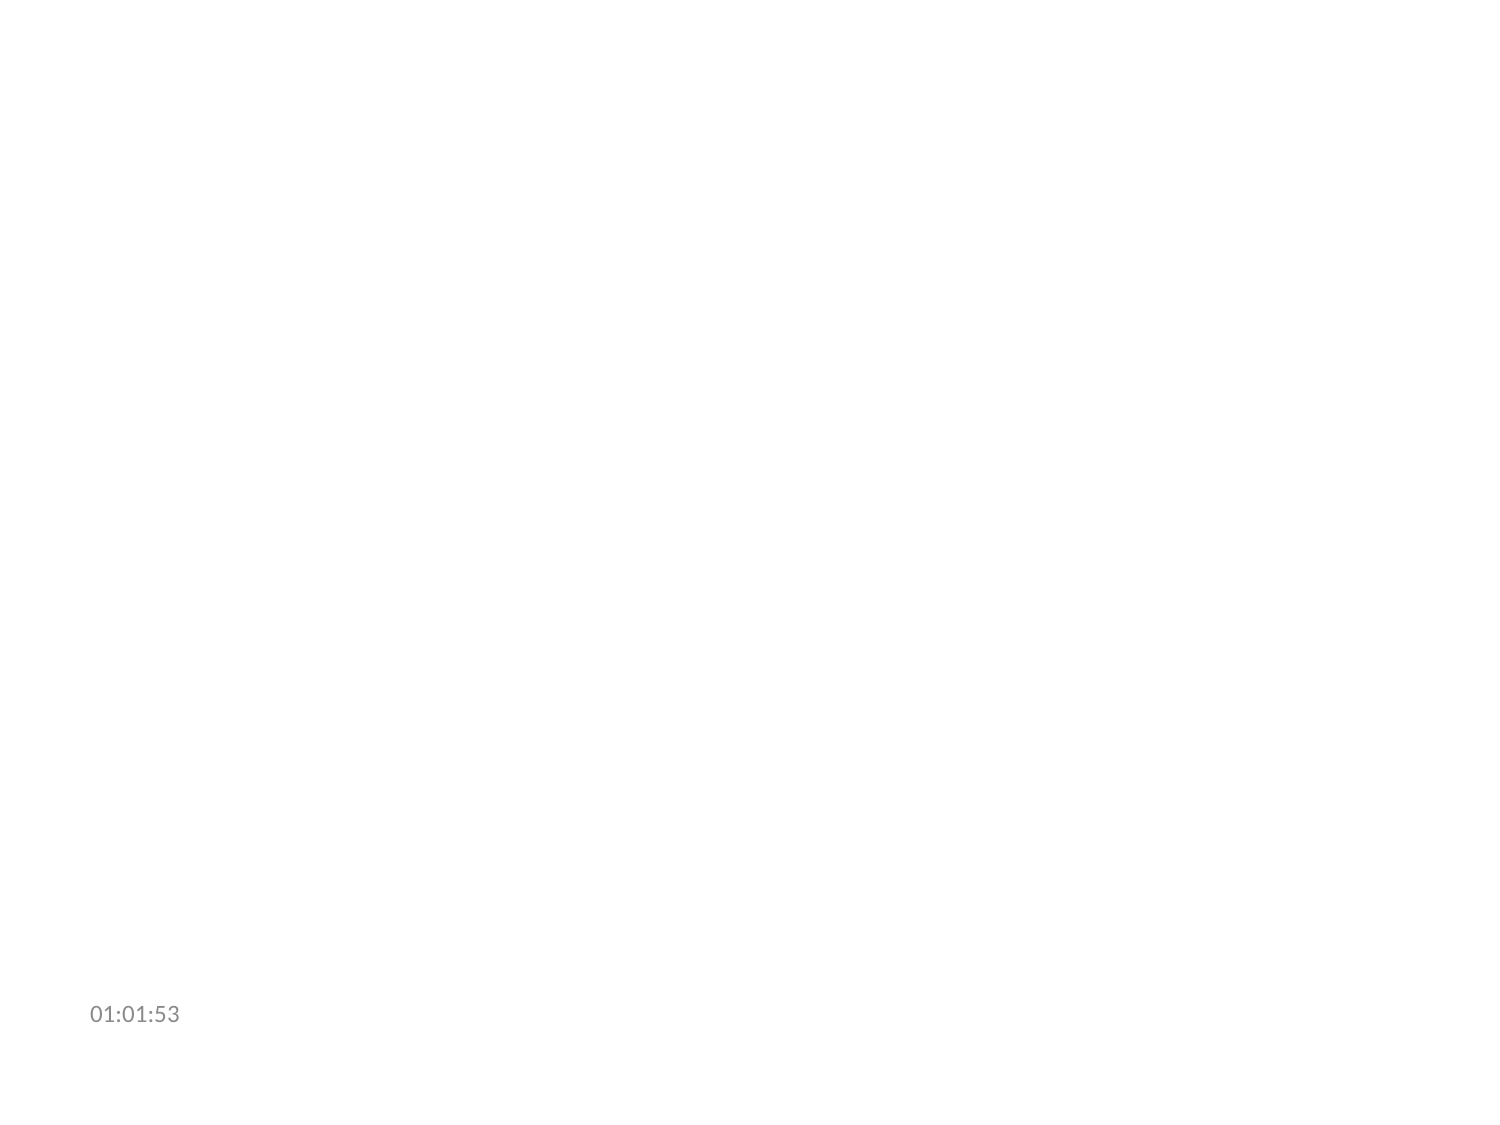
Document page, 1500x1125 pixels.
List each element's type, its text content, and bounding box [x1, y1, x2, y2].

text_box 15:35:09 [75, 982, 425, 1043]
